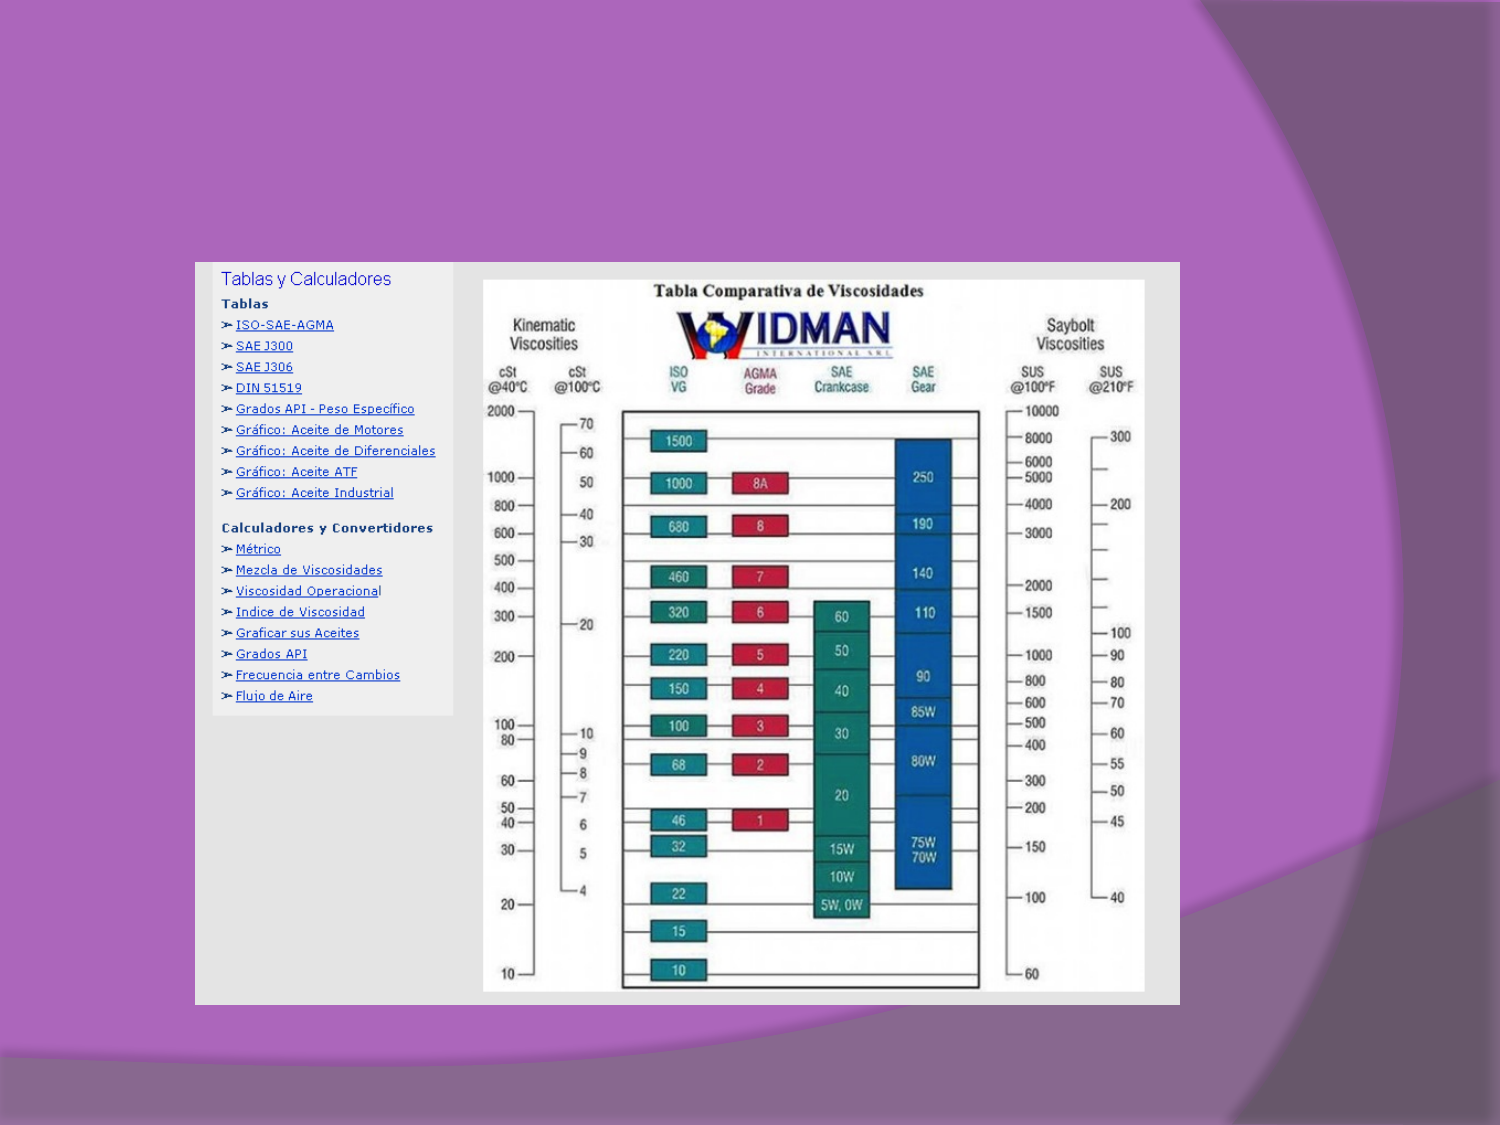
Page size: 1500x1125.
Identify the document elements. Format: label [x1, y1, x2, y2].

list [194, 261, 1180, 1006]
